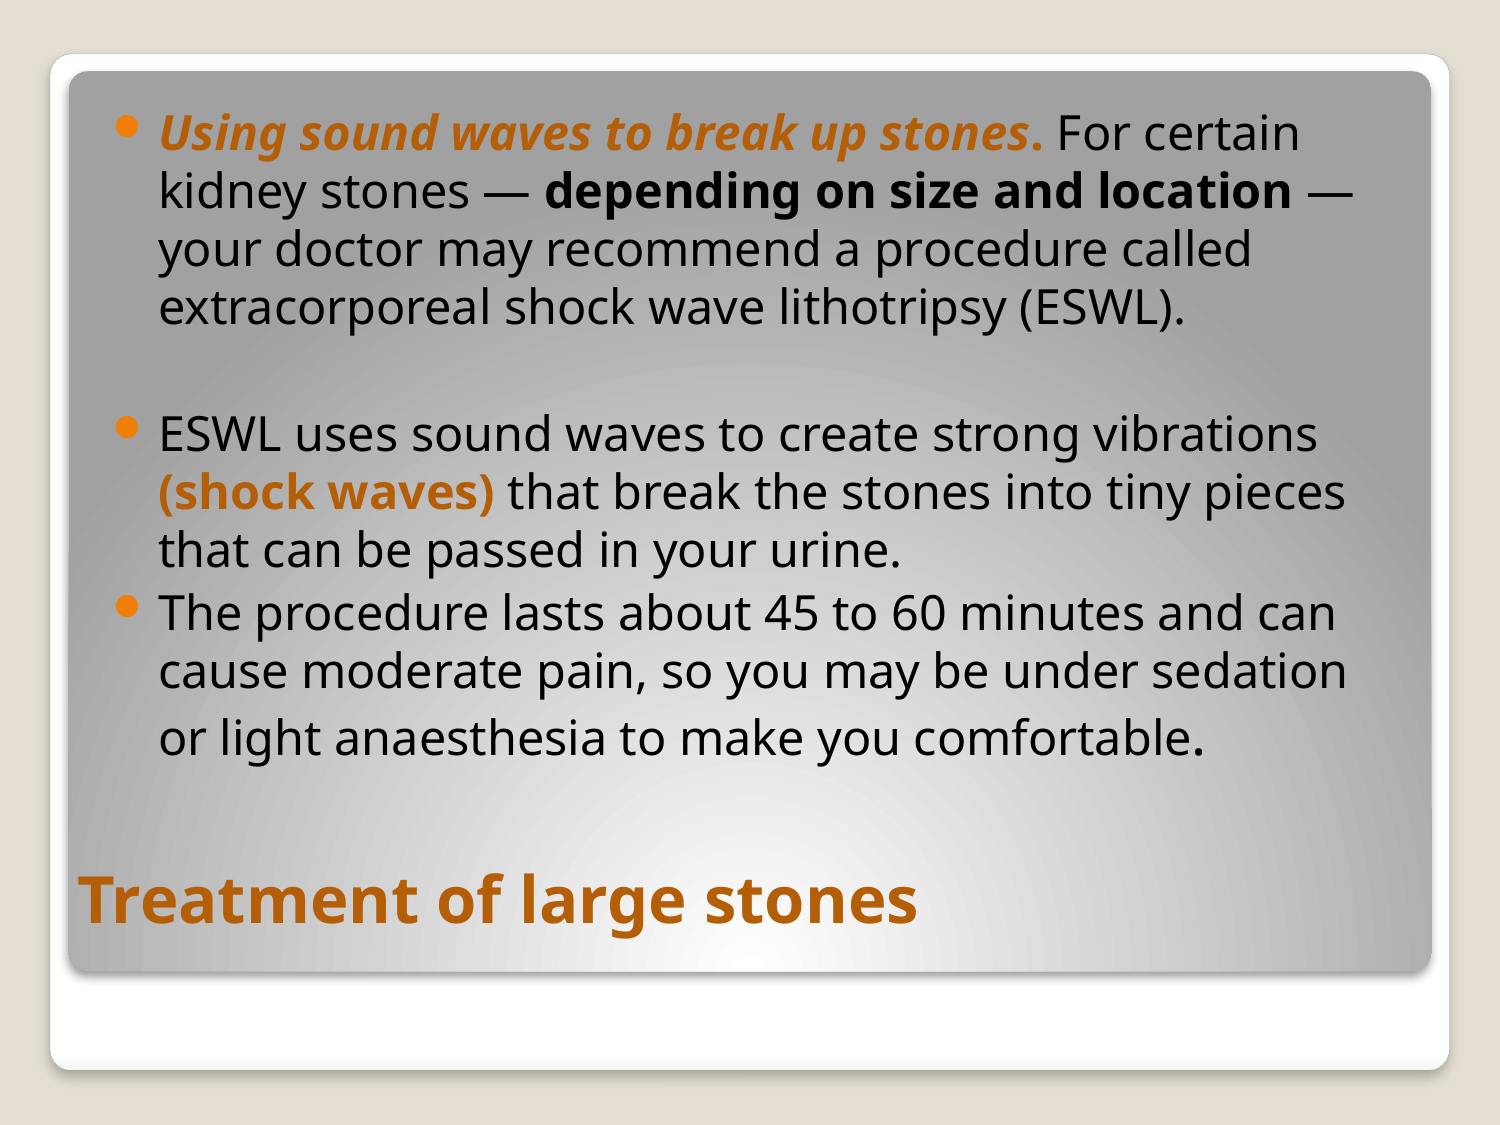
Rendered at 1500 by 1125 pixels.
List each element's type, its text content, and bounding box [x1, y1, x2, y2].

list Using sound waves to break up stones. For certain kidney stones — depending on size and location — your doctor may recommend a procedure called extracorporeal shock wave lithotripsy (ESWL). ESWL uses sound waves to create strong vibrations (shock waves) that break the stones into tiny pieces that can be passed in your urine. The procedure lasts about 45 to 60 minutes and can cause moderate pain, so you may be under sedation or light anaesthesia to make you comfortable. [82, 86, 1425, 774]
title Treatment of large stones [62, 849, 1405, 1023]
